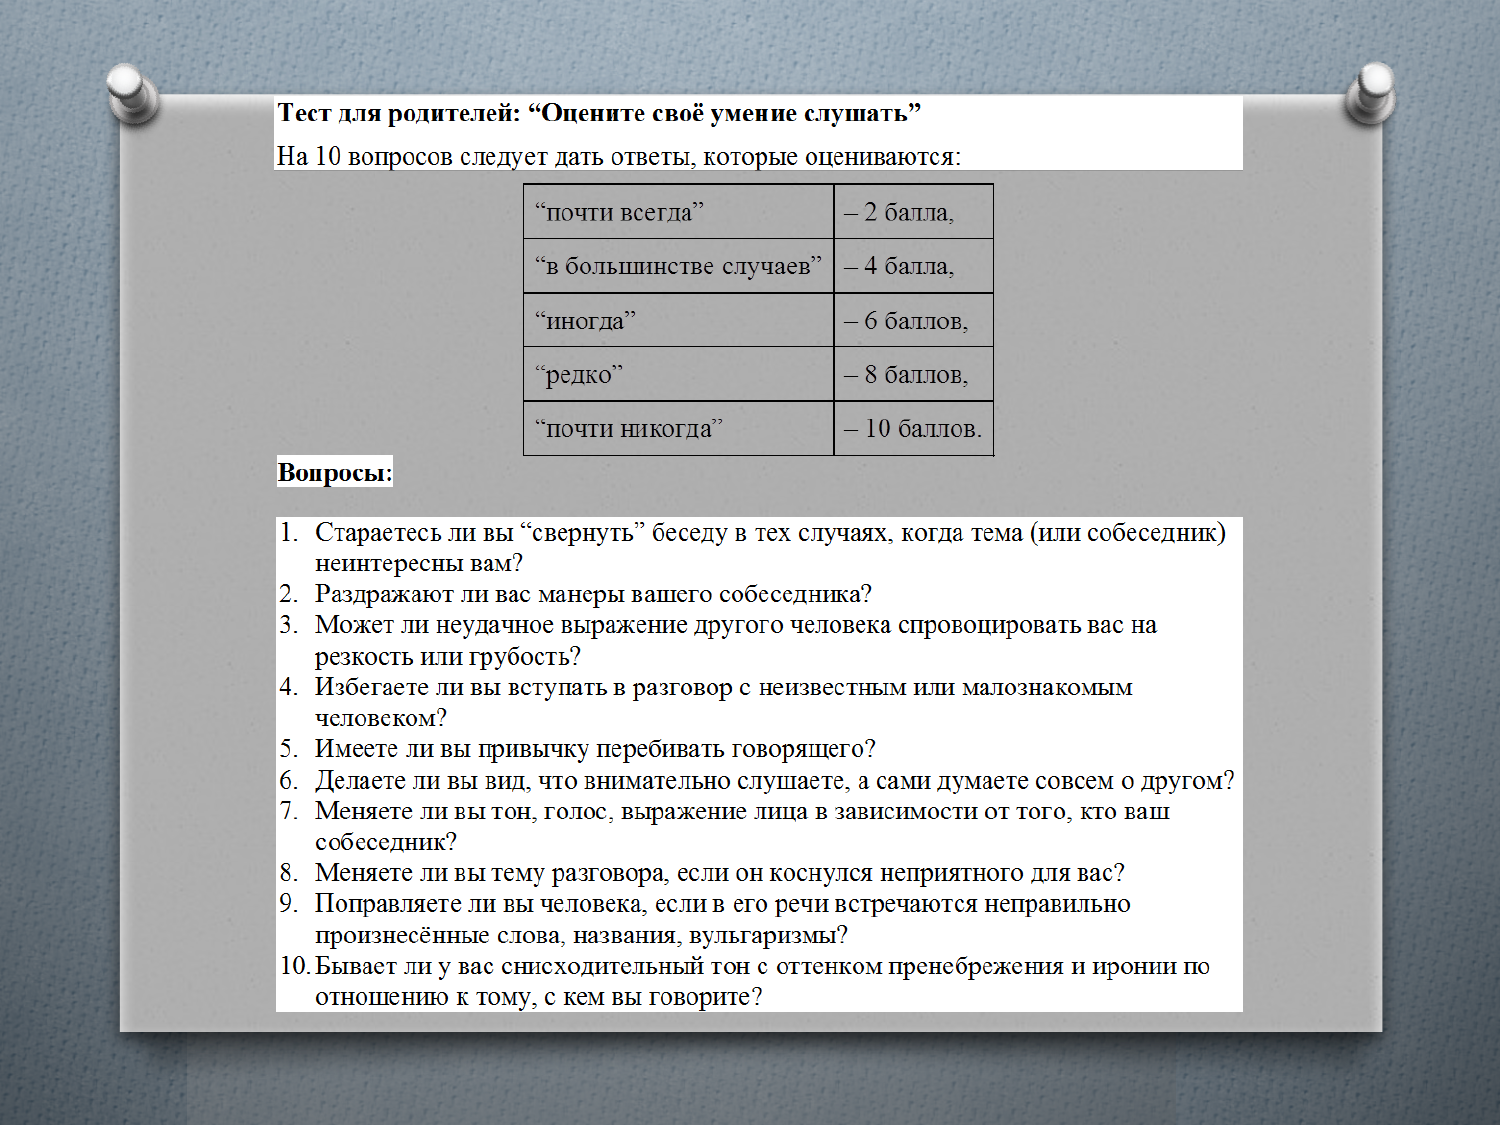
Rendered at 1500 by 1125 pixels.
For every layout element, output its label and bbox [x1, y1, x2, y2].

picture [75, 29, 198, 153]
list [265, 95, 1259, 1041]
picture [1317, 35, 1439, 156]
